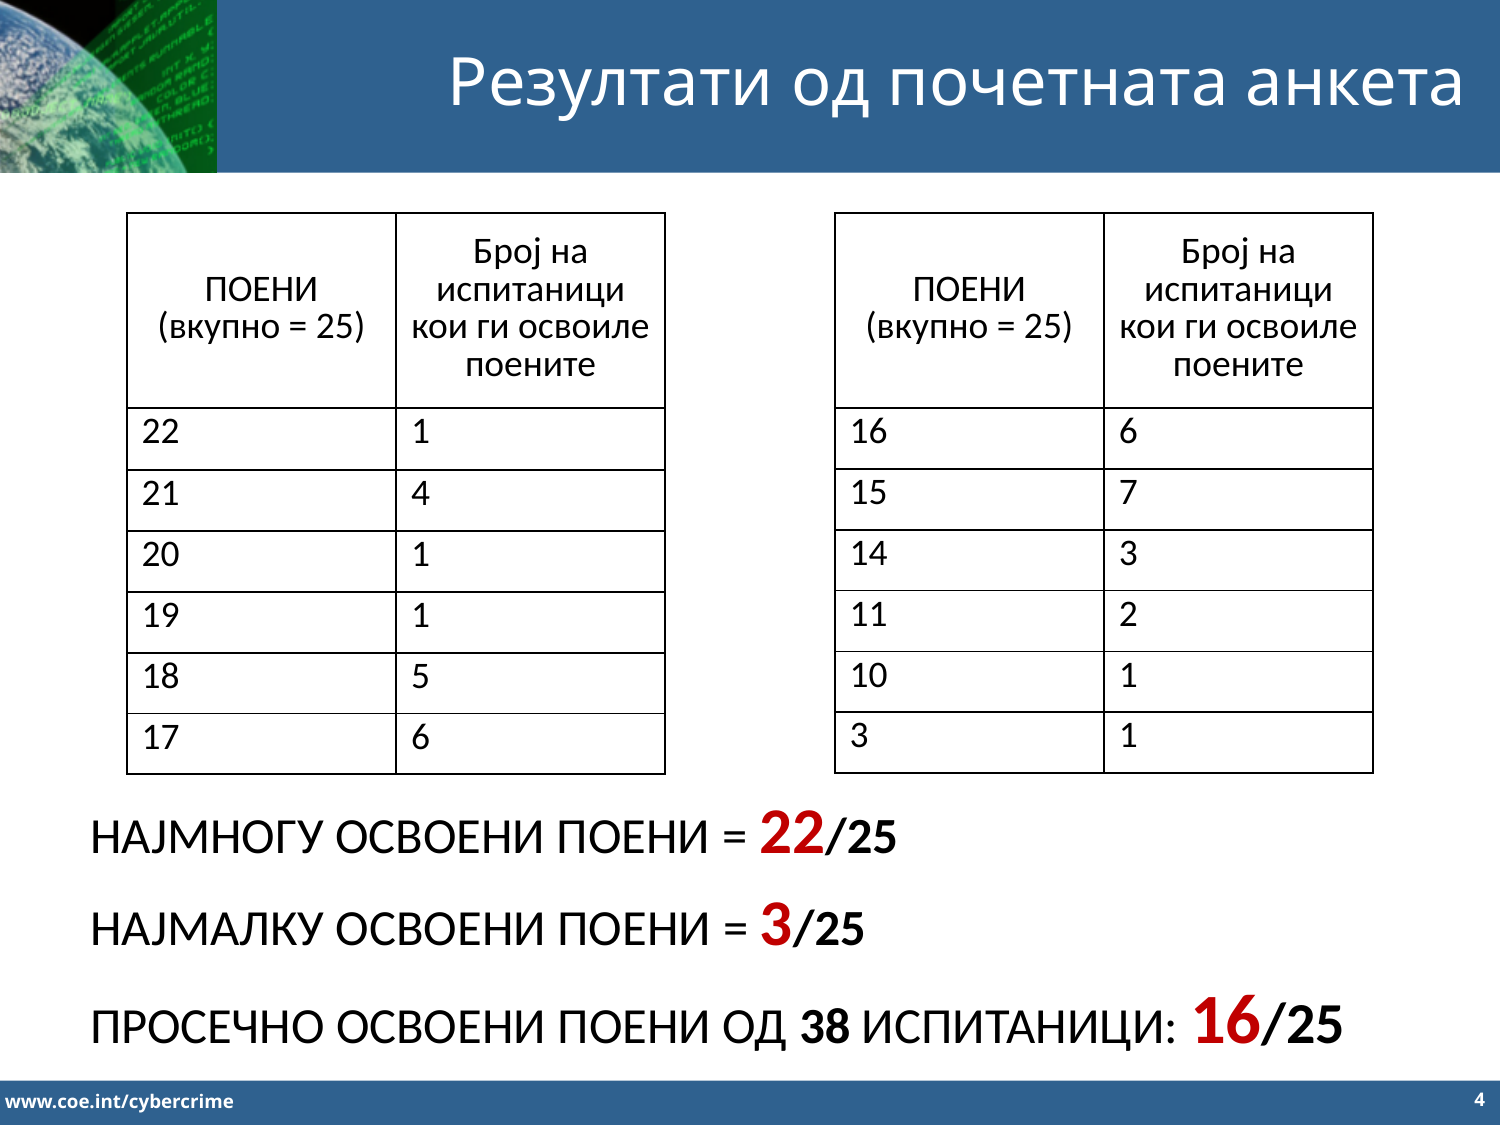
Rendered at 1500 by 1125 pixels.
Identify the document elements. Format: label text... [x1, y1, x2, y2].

table_cell 7 [1105, 470, 1372, 529]
table_cell 5 [397, 654, 664, 713]
table_cell 3 [836, 713, 1103, 772]
table_cell 6 [397, 714, 664, 773]
table_cell 1 [1105, 713, 1372, 772]
table_cell 15 [836, 470, 1103, 529]
table_cell 19 [128, 593, 395, 652]
table_cell 21 [128, 471, 395, 530]
table_cell 22 [128, 409, 395, 469]
table_cell 1 [397, 532, 664, 591]
table_cell 18 [128, 654, 395, 713]
picture [0, 1, 217, 173]
text_box НАЈМНОГУ ОСВОЕНИ ПОЕНИ = 22/25 НАЈМАЛКУ ОСВОЕНИ ПОЕНИ = 3/25 ПРОСЕЧНО ОСВОЕНИ ПОЕНИ ОД 38 ИСПИТАНИЦИ: 16/25 [74, 781, 1425, 1069]
table_header ПОЕНИ (вкупно = 25) [836, 214, 1103, 407]
table_cell 1 [397, 409, 664, 469]
table_cell 2 [1105, 591, 1372, 651]
table_cell 4 [397, 471, 664, 530]
table_cell 11 [836, 591, 1103, 651]
table_header Број на испитаници кои ги освоиле поените [1105, 214, 1372, 407]
table_cell 17 [128, 714, 395, 773]
table_cell 1 [397, 593, 664, 652]
table_cell 14 [836, 531, 1103, 590]
table_cell 10 [836, 652, 1103, 711]
table_cell 20 [128, 532, 395, 591]
table_cell 1 [1105, 652, 1372, 711]
table_cell 6 [1105, 409, 1372, 468]
table_cell 3 [1105, 531, 1372, 590]
text_box Резултати од почетната анкета [230, 31, 1483, 126]
table_cell 16 [836, 409, 1103, 468]
table_header Број на испитаници кои ги освоиле поените [397, 214, 664, 407]
table_header ПОЕНИ (вкупно = 25) [128, 214, 395, 407]
